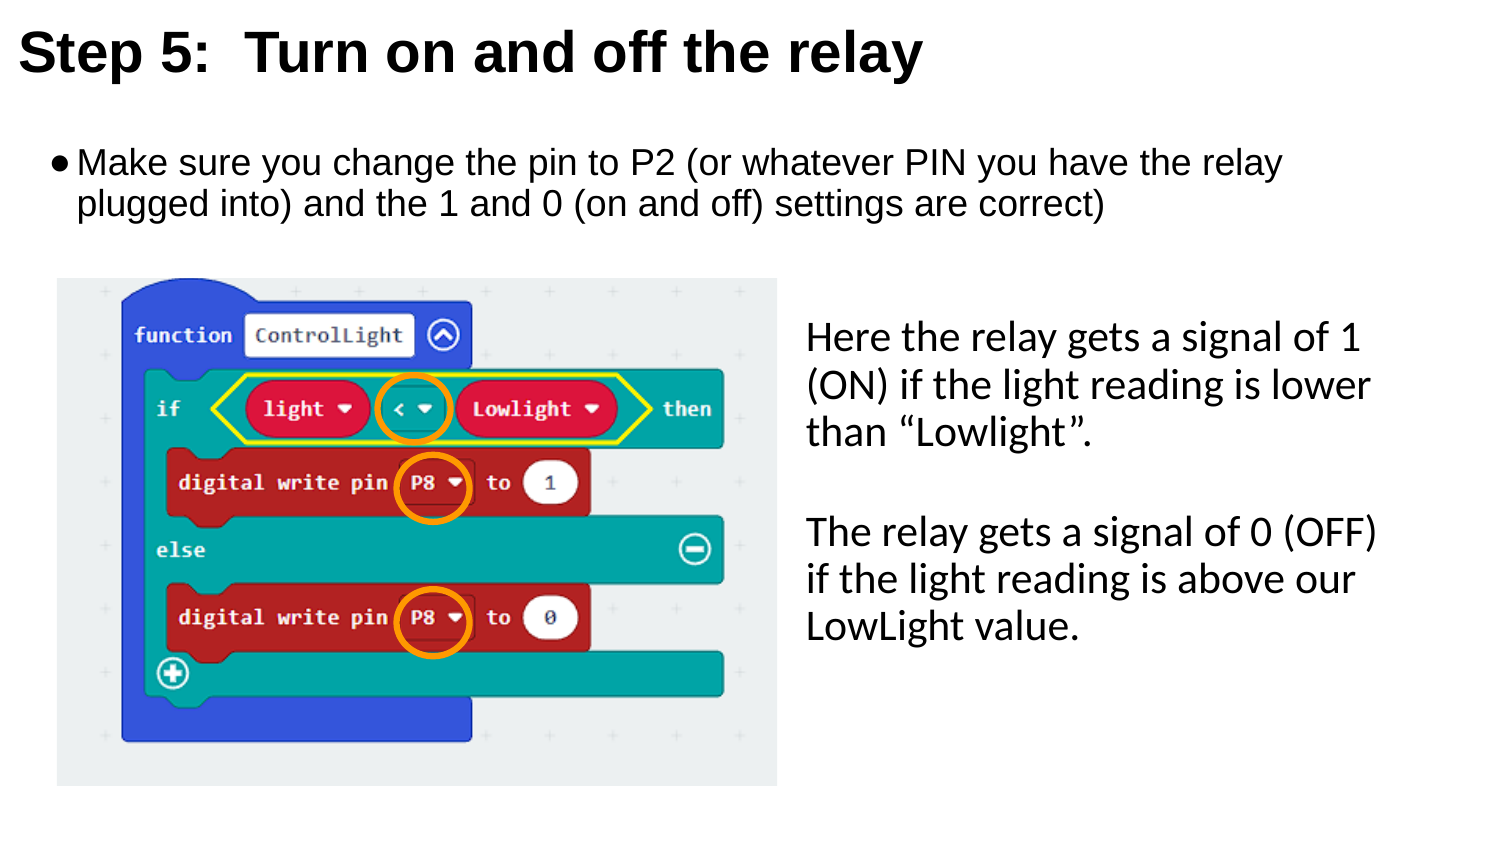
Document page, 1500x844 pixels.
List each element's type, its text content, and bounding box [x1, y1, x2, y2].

title Step 5: Turn on and off the relay [6, 0, 1301, 116]
picture [56, 277, 778, 786]
text_box Here the relay gets a signal of 1 (ON) if the light reading is lower than “Lowlight”. The relay gets a signal of 0 (OFF) if the light reading is above our LowLight value. [794, 308, 1393, 844]
list Make sure you change the pin to P2 (or whatever PIN you have the relay plugged into) and the 1 and 0 (on and off) settings are correct) [36, 137, 1330, 674]
